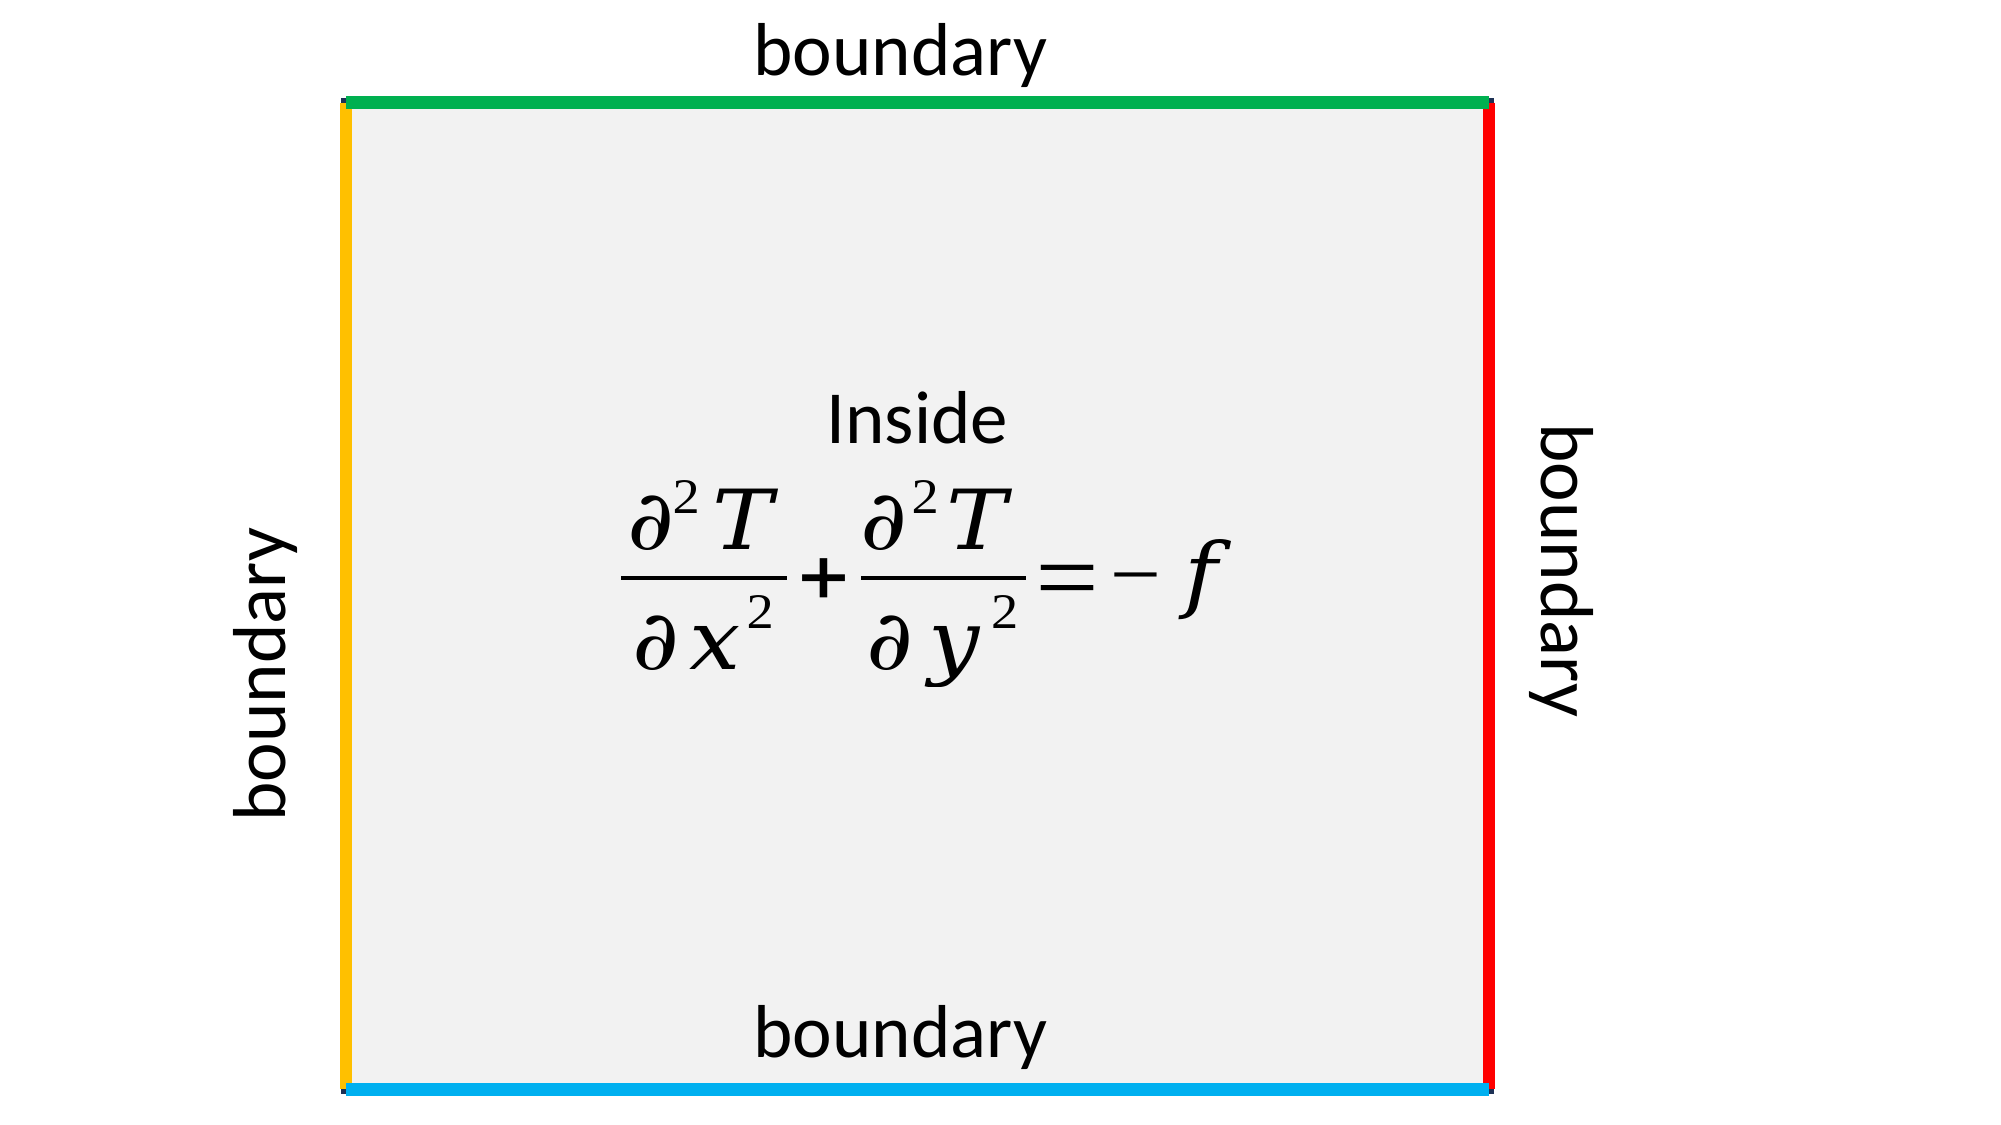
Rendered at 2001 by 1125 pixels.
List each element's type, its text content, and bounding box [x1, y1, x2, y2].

text_box [352, 109, 1483, 1083]
text_box Inside [641, 360, 1194, 466]
